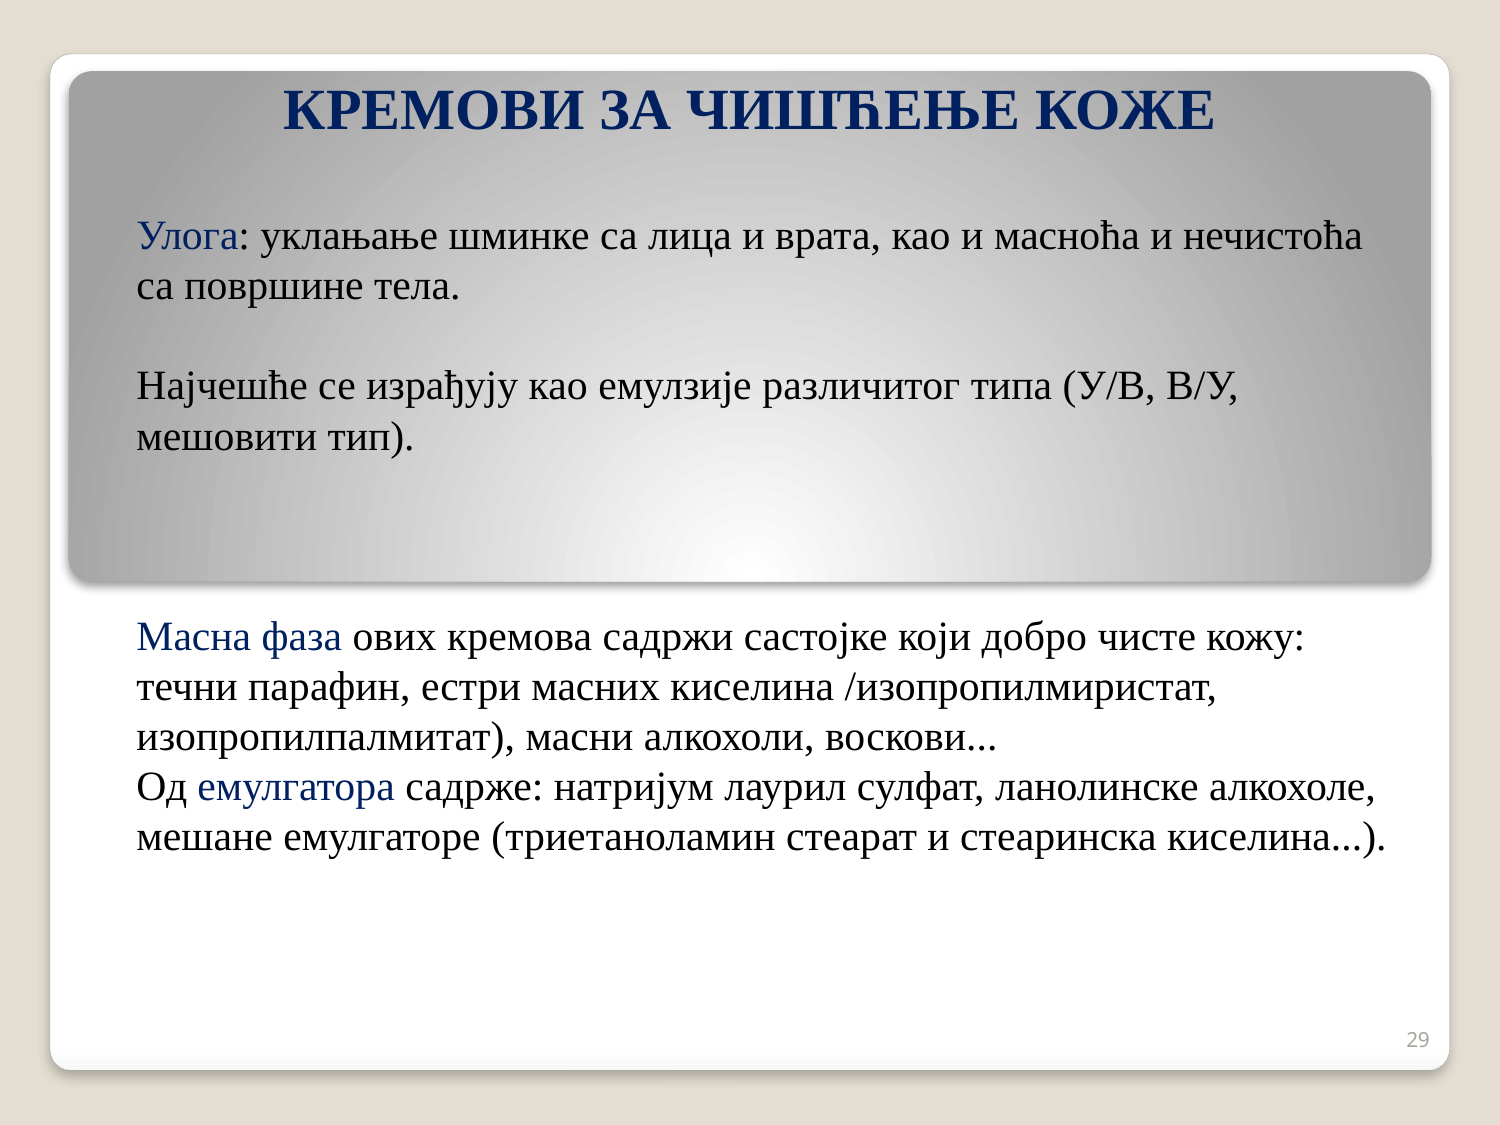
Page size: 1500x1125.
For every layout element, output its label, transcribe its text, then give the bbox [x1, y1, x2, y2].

slide_number 29 [1369, 1002, 1445, 1063]
subtitle Улога: уклањање шминке са лица и врата, као и масноћа и нечистоћа са површине тела. Најчешће се израђују као емулзије различитог типа (У/В, В/У, мешовити тип). Масна фаза ових кремова садржи састојке који добро чисте кожу: течни парафин, естри масних киселина /изопропилмиристат, изопропилпалмитат), масни алкохоли, воскови... Од емулгатора садрже: натријум лаурил сулфат, ланолинске алкохоле, мешане емулгаторе (триетаноламин стеарат и стеаринска киселина...). [100, 208, 1412, 1047]
title КРЕМОВИ ЗА ЧИШЋЕЊЕ КОЖЕ [112, 42, 1388, 149]
